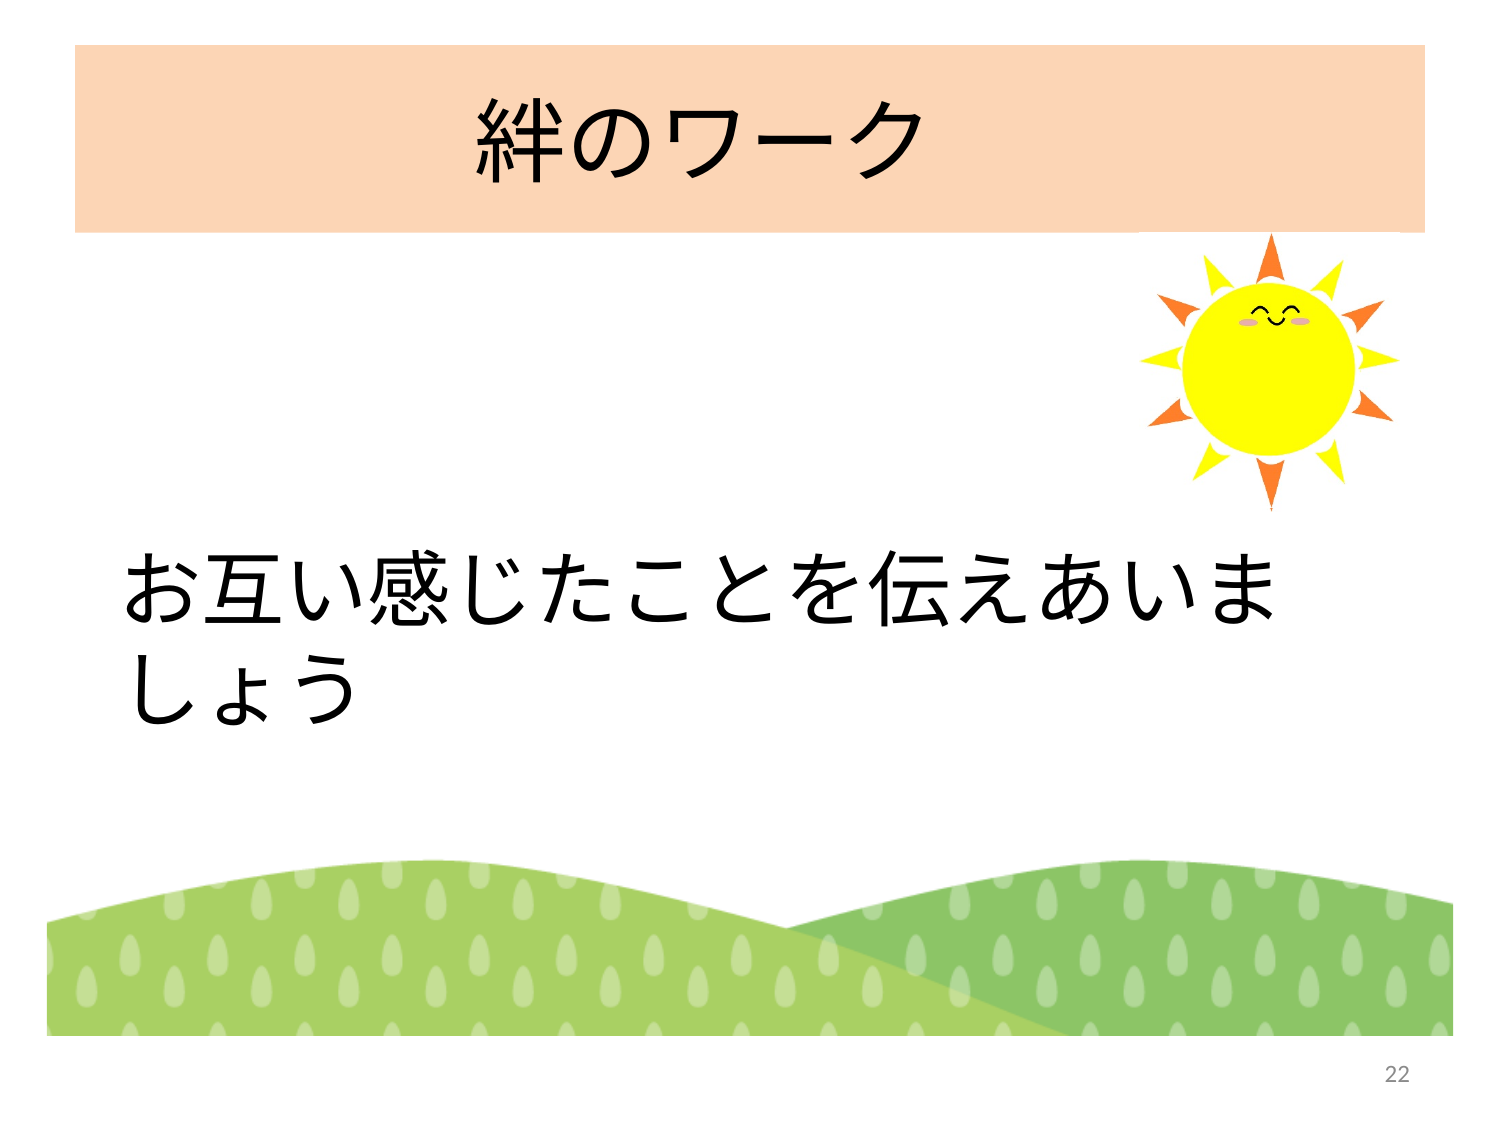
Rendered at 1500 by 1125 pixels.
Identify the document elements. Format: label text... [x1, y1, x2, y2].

title 絆のワーク [75, 45, 1425, 233]
slide_number 22 [1074, 1044, 1425, 1103]
picture [1139, 232, 1400, 512]
list お互い感じたことを伝えあいましょう [103, 432, 1454, 705]
picture [46, 774, 1454, 1036]
